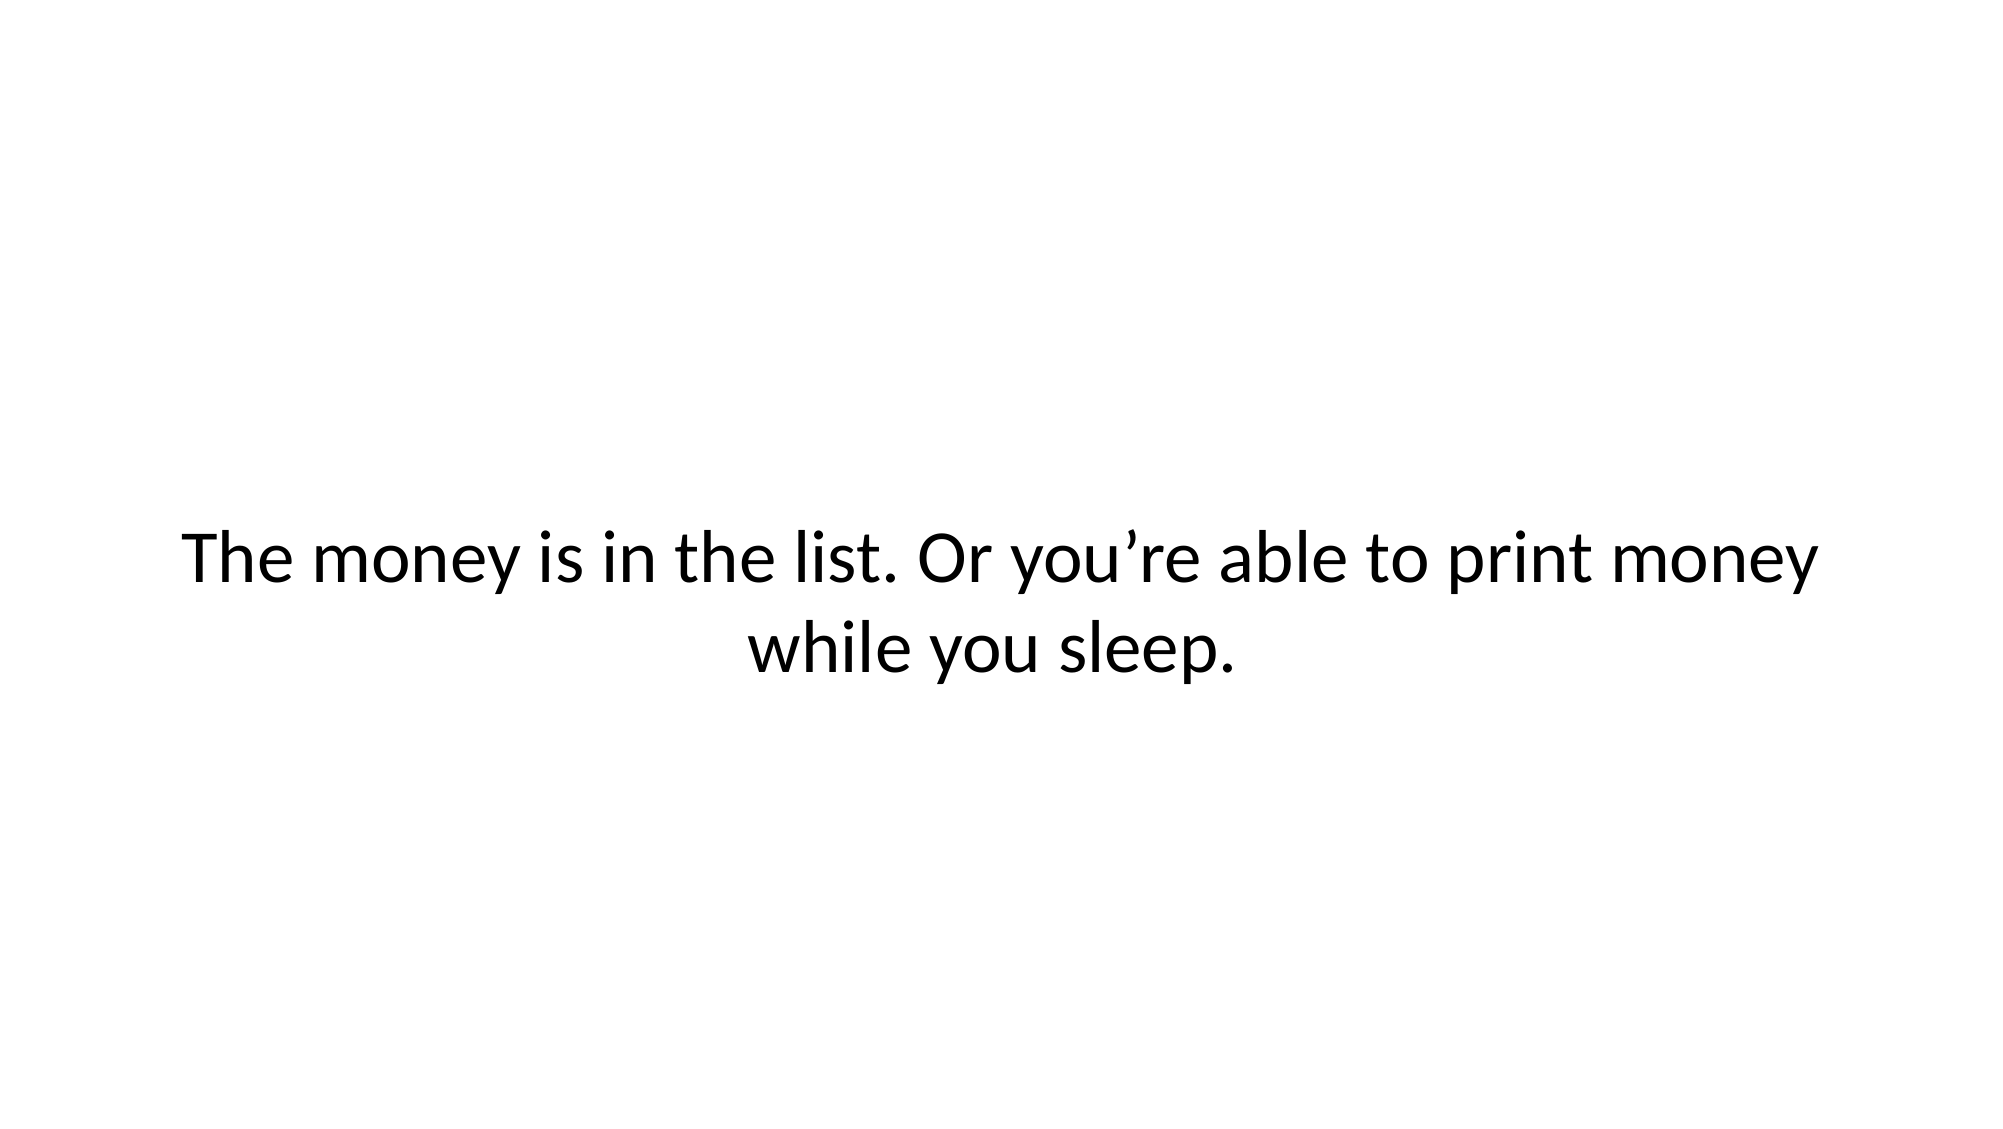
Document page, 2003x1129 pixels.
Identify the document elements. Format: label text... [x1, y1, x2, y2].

title The money is in the list. Or you’re able to print money while you sleep. [150, 350, 1853, 844]
